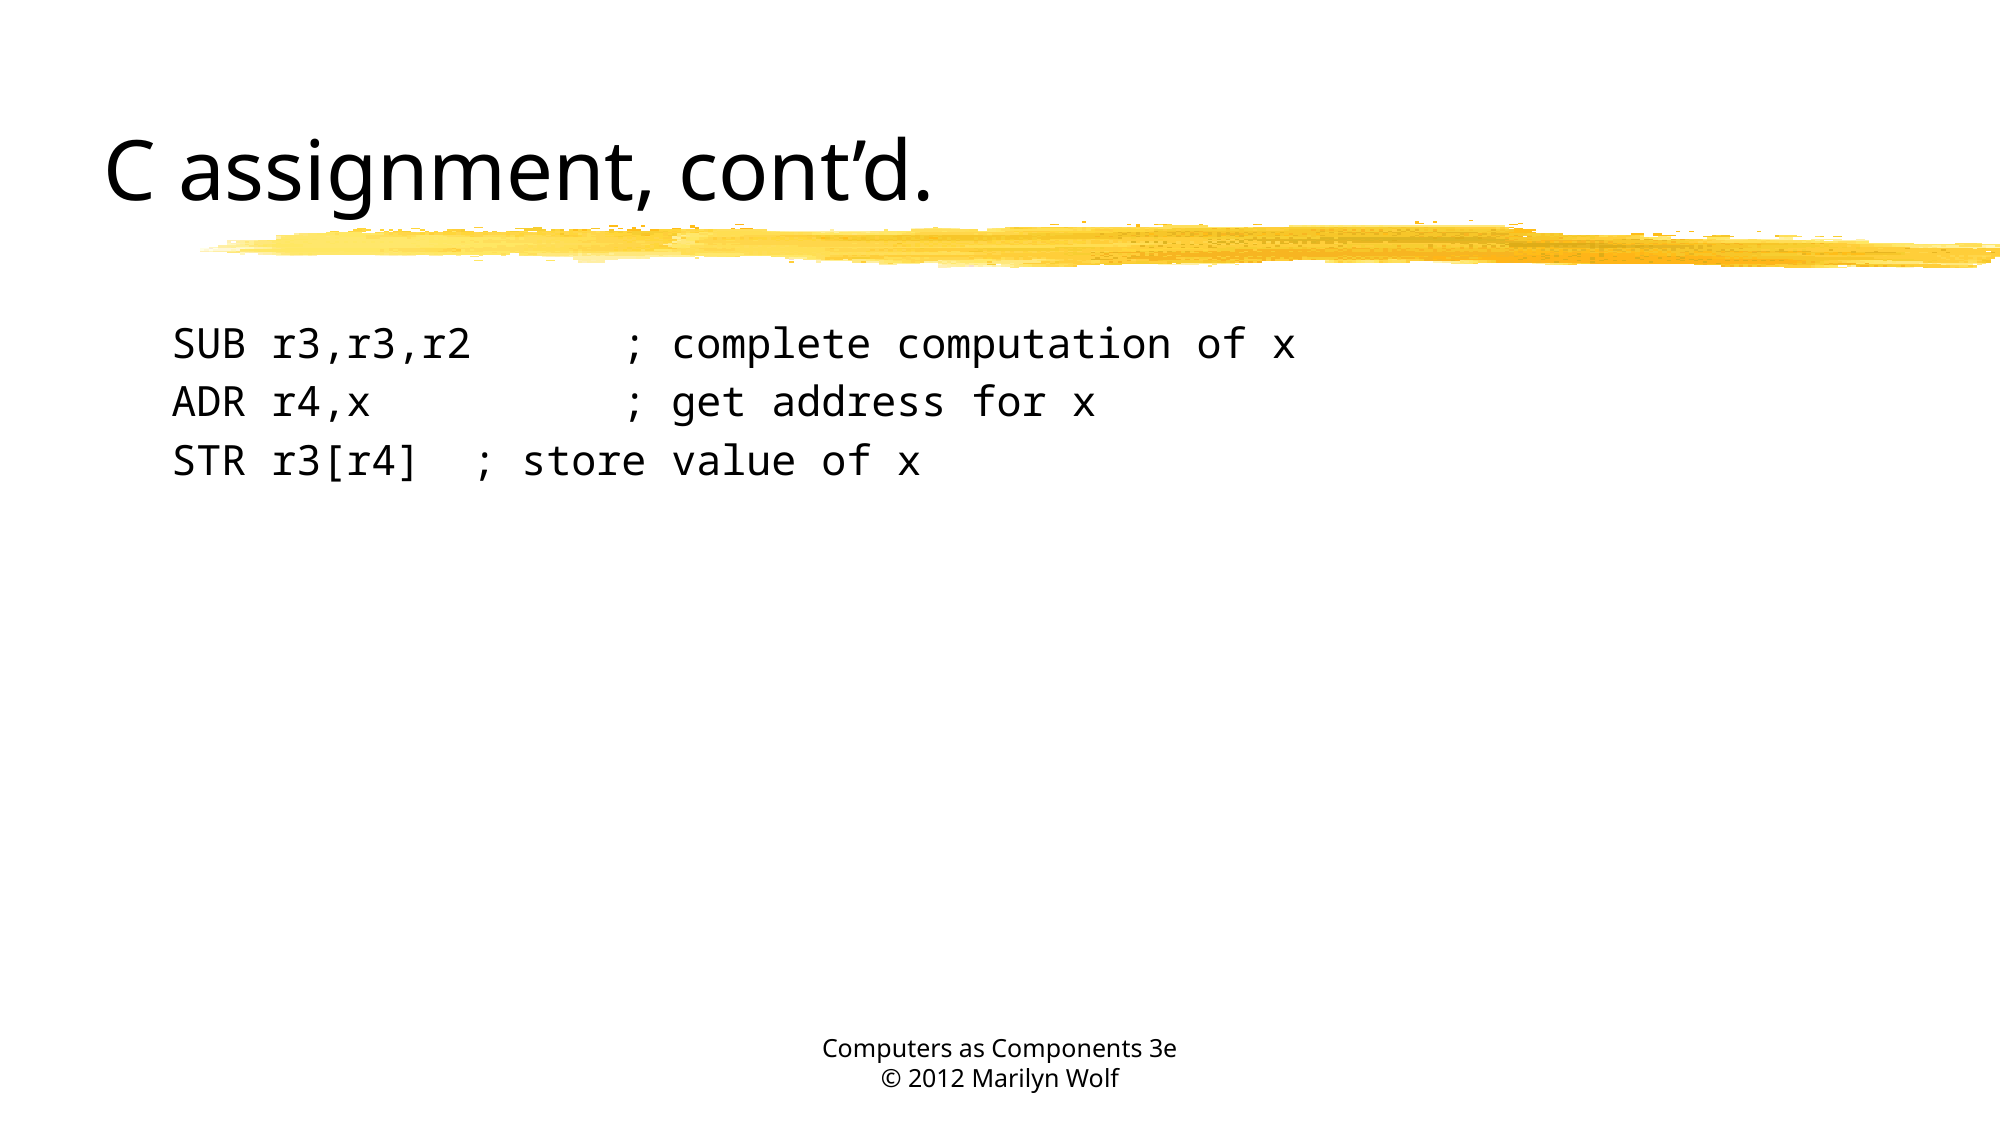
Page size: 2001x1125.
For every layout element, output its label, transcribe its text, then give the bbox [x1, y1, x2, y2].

picture [200, 215, 2000, 279]
list SUB r3,r3,r2 ; complete computation of x ADR r4,x ; get address for x STR r3[r4] ; store value of x [99, 309, 1890, 994]
title C assignment, cont’d. [88, 37, 1790, 226]
